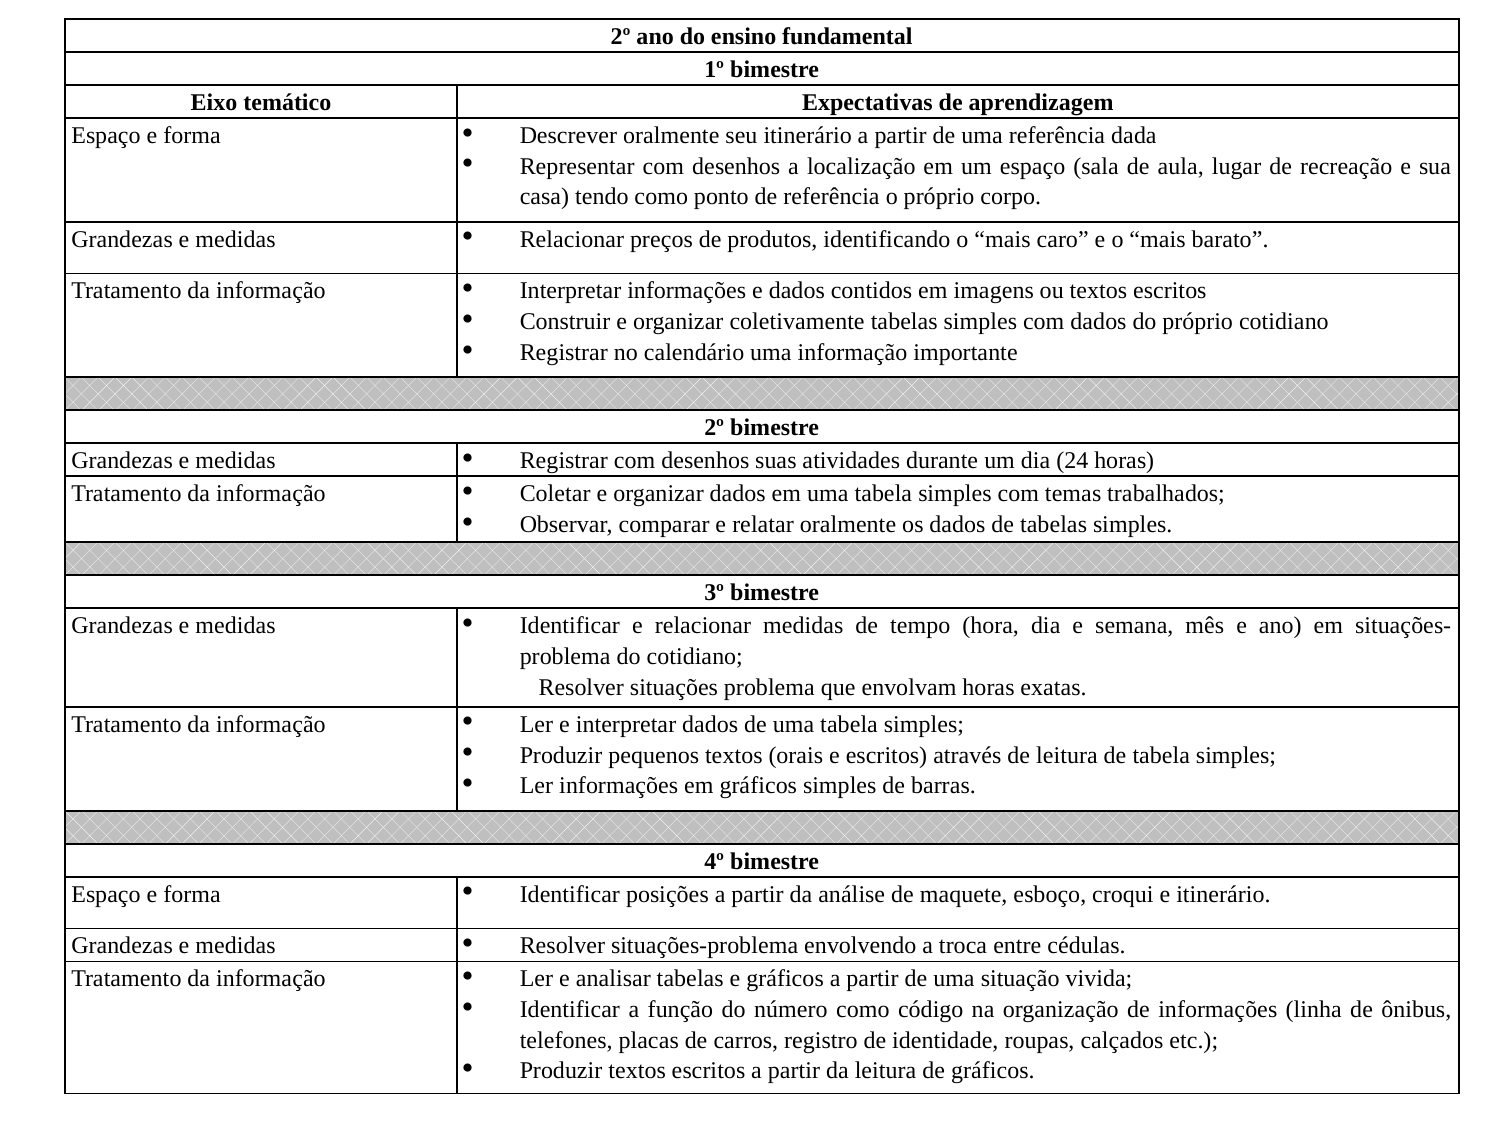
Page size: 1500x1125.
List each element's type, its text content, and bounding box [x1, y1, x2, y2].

table_cell Coletar e organizar dados em uma tabela simples com temas trabalhados; Observar, comparar e relatar oralmente os dados de tabelas simples. [458, 477, 1458, 541]
table_cell [66, 378, 1458, 409]
table_cell Ler e analisar tabelas e gráficos a partir de uma situação vivida; Identificar a função do número como código na organização de informações (linha de ônibus, telefones, placas de carros, registro de identidade, roupas, calçados etc.); Produzir textos escritos a partir da leitura de gráficos. [458, 962, 1458, 1093]
table_cell Resolver situações-problema envolvendo a troca entre cédulas. [458, 929, 1458, 961]
table_cell Identificar posições a partir da análise de maquete, esboço, croqui e itinerário. [458, 878, 1458, 928]
table_cell 2º bimestre [66, 411, 1458, 442]
table_cell 3º bimestre [66, 576, 1458, 607]
table_cell Espaço e forma [66, 119, 456, 221]
table_cell Grandezas e medidas [66, 609, 456, 706]
table_header 2º ano do ensino fundamental [66, 20, 1458, 51]
table_cell Identificar e relacionar medidas de tempo (hora, dia e semana, mês e ano) em situações-problema do cotidiano; Resolver situações problema que envolvam horas exatas. [458, 609, 1458, 706]
table_cell Descrever oralmente seu itinerário a partir de uma referência dada Representar com desenhos a localização em um espaço (sala de aula, lugar de recreação e sua casa) tendo como ponto de referência o próprio corpo. [458, 119, 1458, 221]
table_cell Relacionar preços de produtos, identificando o “mais caro” e o “mais barato”. [458, 223, 1458, 273]
table_cell Eixo temático [66, 86, 456, 117]
table_cell Grandezas e medidas [66, 444, 456, 475]
table_cell Registrar com desenhos suas atividades durante um dia (24 horas) [458, 444, 1458, 475]
table_cell Tratamento da informação [66, 274, 456, 376]
table_cell [66, 812, 1458, 843]
table_cell Tratamento da informação [66, 962, 456, 1093]
table_cell 4º bimestre [66, 845, 1458, 876]
table_cell Expectativas de aprendizagem [458, 86, 1458, 117]
table_cell 1º bimestre [66, 53, 1458, 84]
table_cell Grandezas e medidas [66, 929, 456, 961]
table_cell Ler e interpretar dados de uma tabela simples; Produzir pequenos textos (orais e escritos) através de leitura de tabela simples; Ler informações em gráficos simples de barras. [458, 708, 1458, 810]
table_cell Grandezas e medidas [66, 223, 456, 273]
table_cell Espaço e forma [66, 878, 456, 928]
table_cell Tratamento da informação [66, 708, 456, 810]
table_cell Tratamento da informação [66, 477, 456, 541]
table_cell [66, 543, 1458, 574]
table_cell Interpretar informações e dados contidos em imagens ou textos escritos Construir e organizar coletivamente tabelas simples com dados do próprio cotidiano Registrar no calendário uma informação importante [458, 274, 1458, 376]
